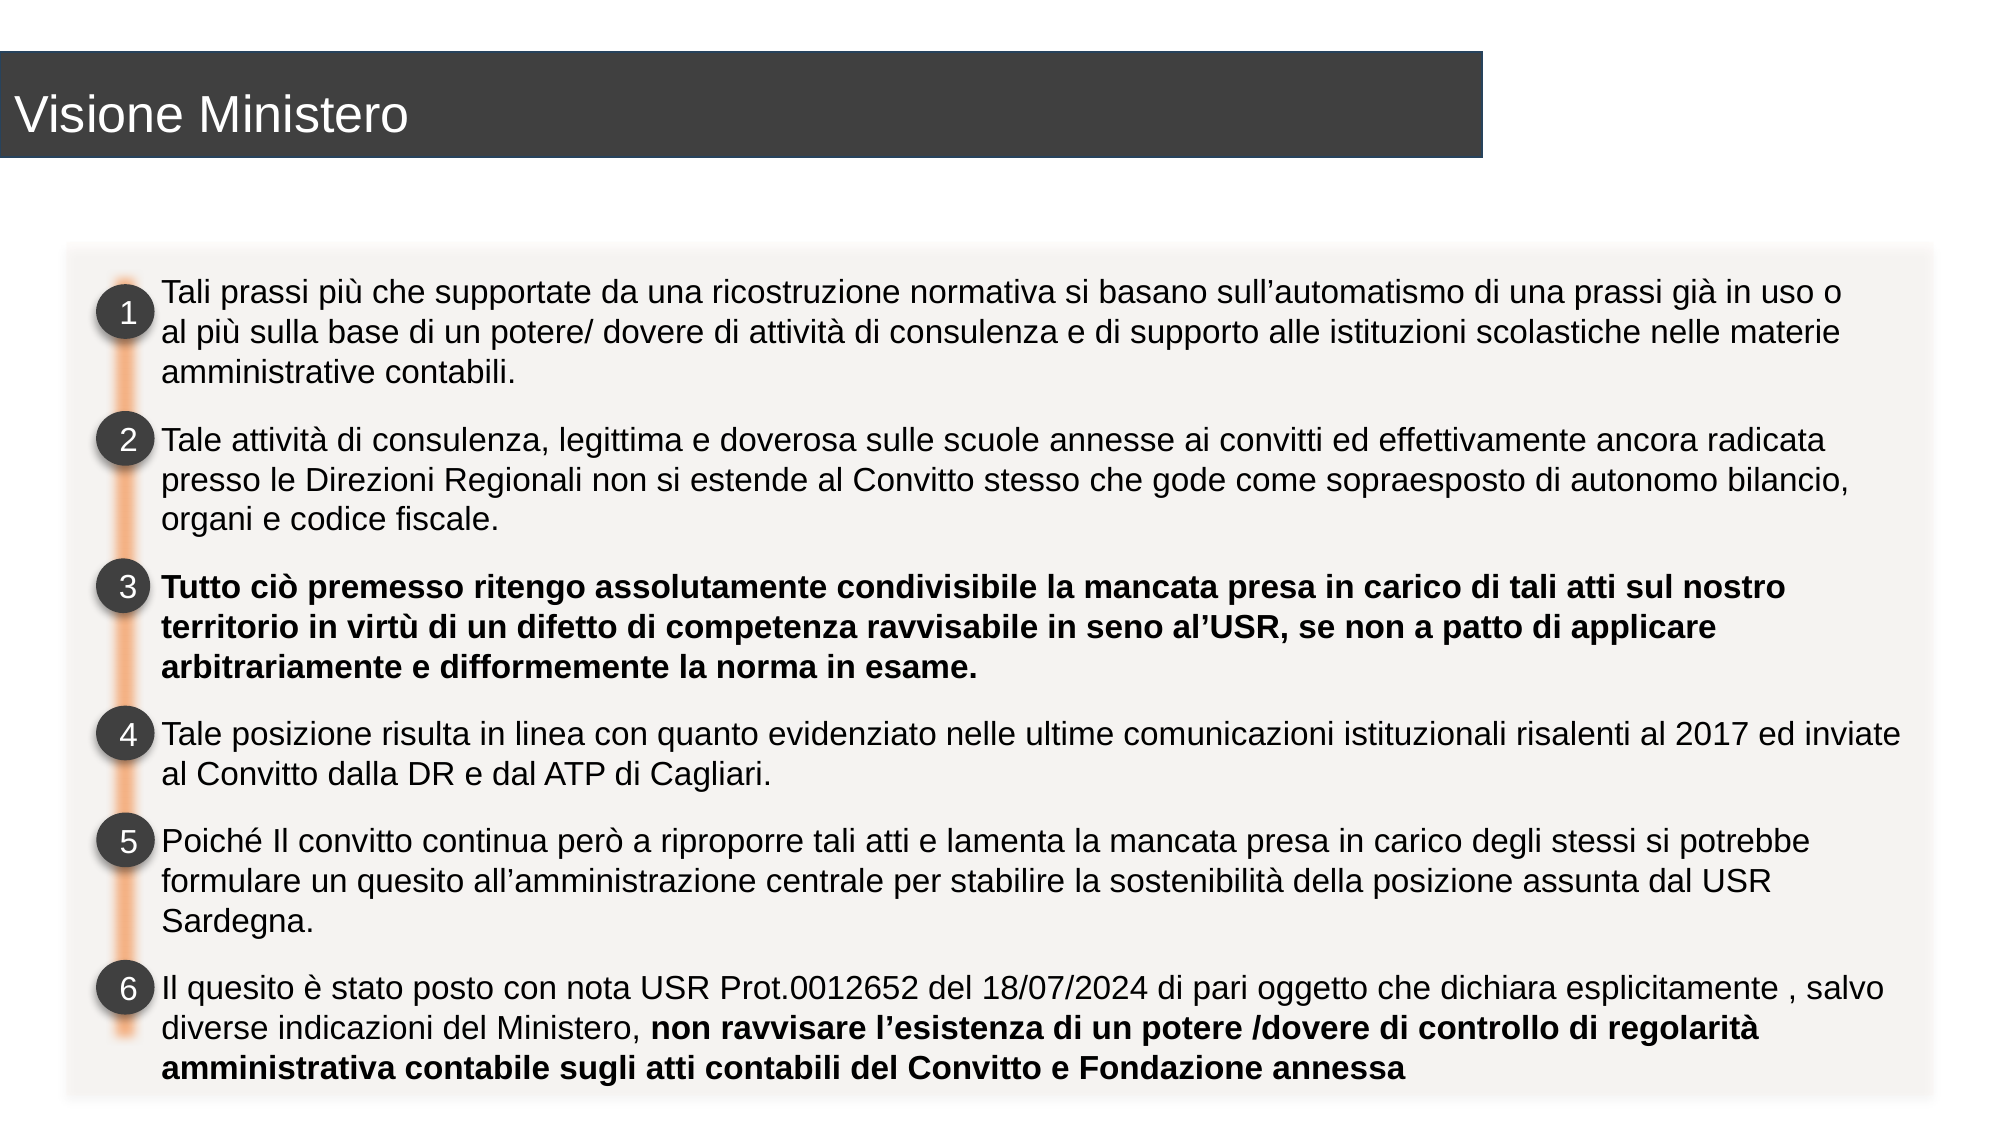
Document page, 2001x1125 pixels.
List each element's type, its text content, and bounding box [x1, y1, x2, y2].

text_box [96, 410, 1884, 547]
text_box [96, 557, 1884, 694]
text_box [114, 949, 136, 959]
text_box Visione Ministero [0, 79, 1483, 130]
text_box [114, 801, 136, 811]
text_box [96, 811, 1934, 949]
text_box [0, 51, 1483, 79]
text_box [114, 694, 136, 704]
text_box [114, 400, 136, 410]
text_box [96, 262, 1884, 400]
text_box [114, 547, 136, 557]
text_box [65, 241, 1935, 1096]
text_box [0, 130, 1483, 158]
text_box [96, 704, 1934, 801]
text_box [96, 959, 1934, 1096]
